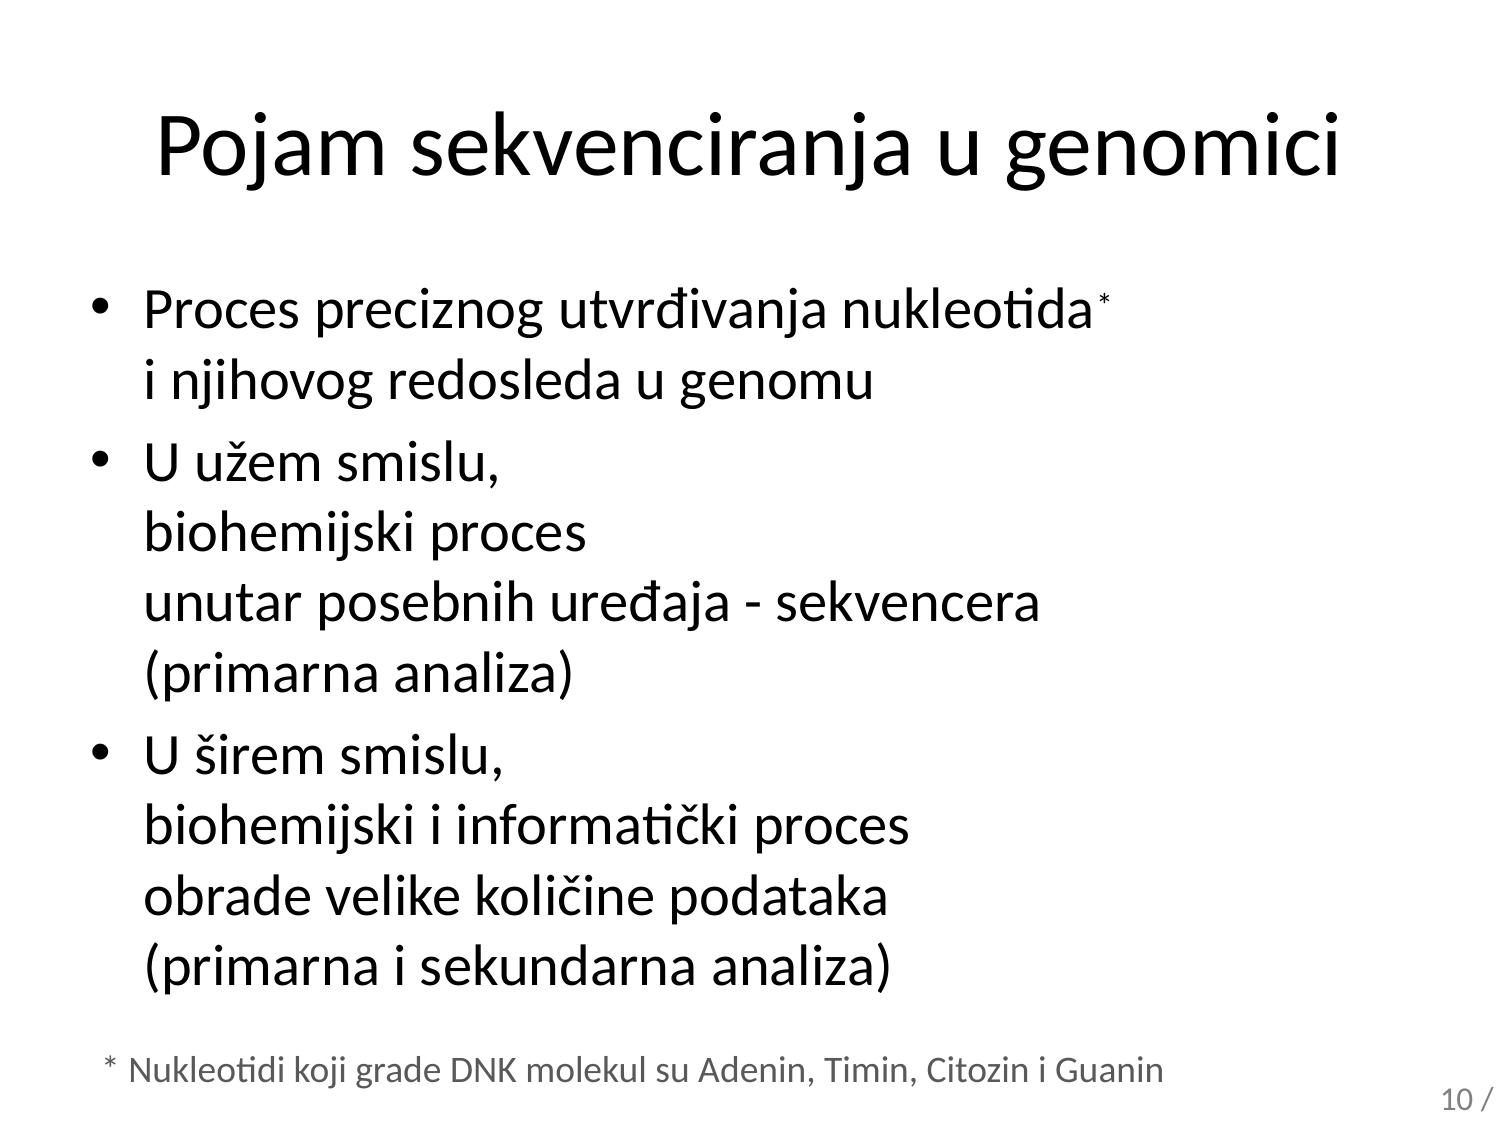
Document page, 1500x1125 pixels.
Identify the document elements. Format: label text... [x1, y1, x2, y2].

text_box * Nukleotidi koji grade DNK molekul su Adenin, Timin, Citozin i Guanin [86, 1037, 1181, 1098]
title Pojam sekvenciranja u genomici [75, 45, 1425, 233]
list Proces preciznog utvrđivanja nukleotida* i njihovog redosleda u genomu U užem smislu, biohemijski proces unutar posebnih uređaja - sekvencera (primarna analiza) U širem smislu, biohemijski i informatički proces obrade velike količine podataka (primarna i sekundarna analiza) [75, 262, 1425, 1005]
